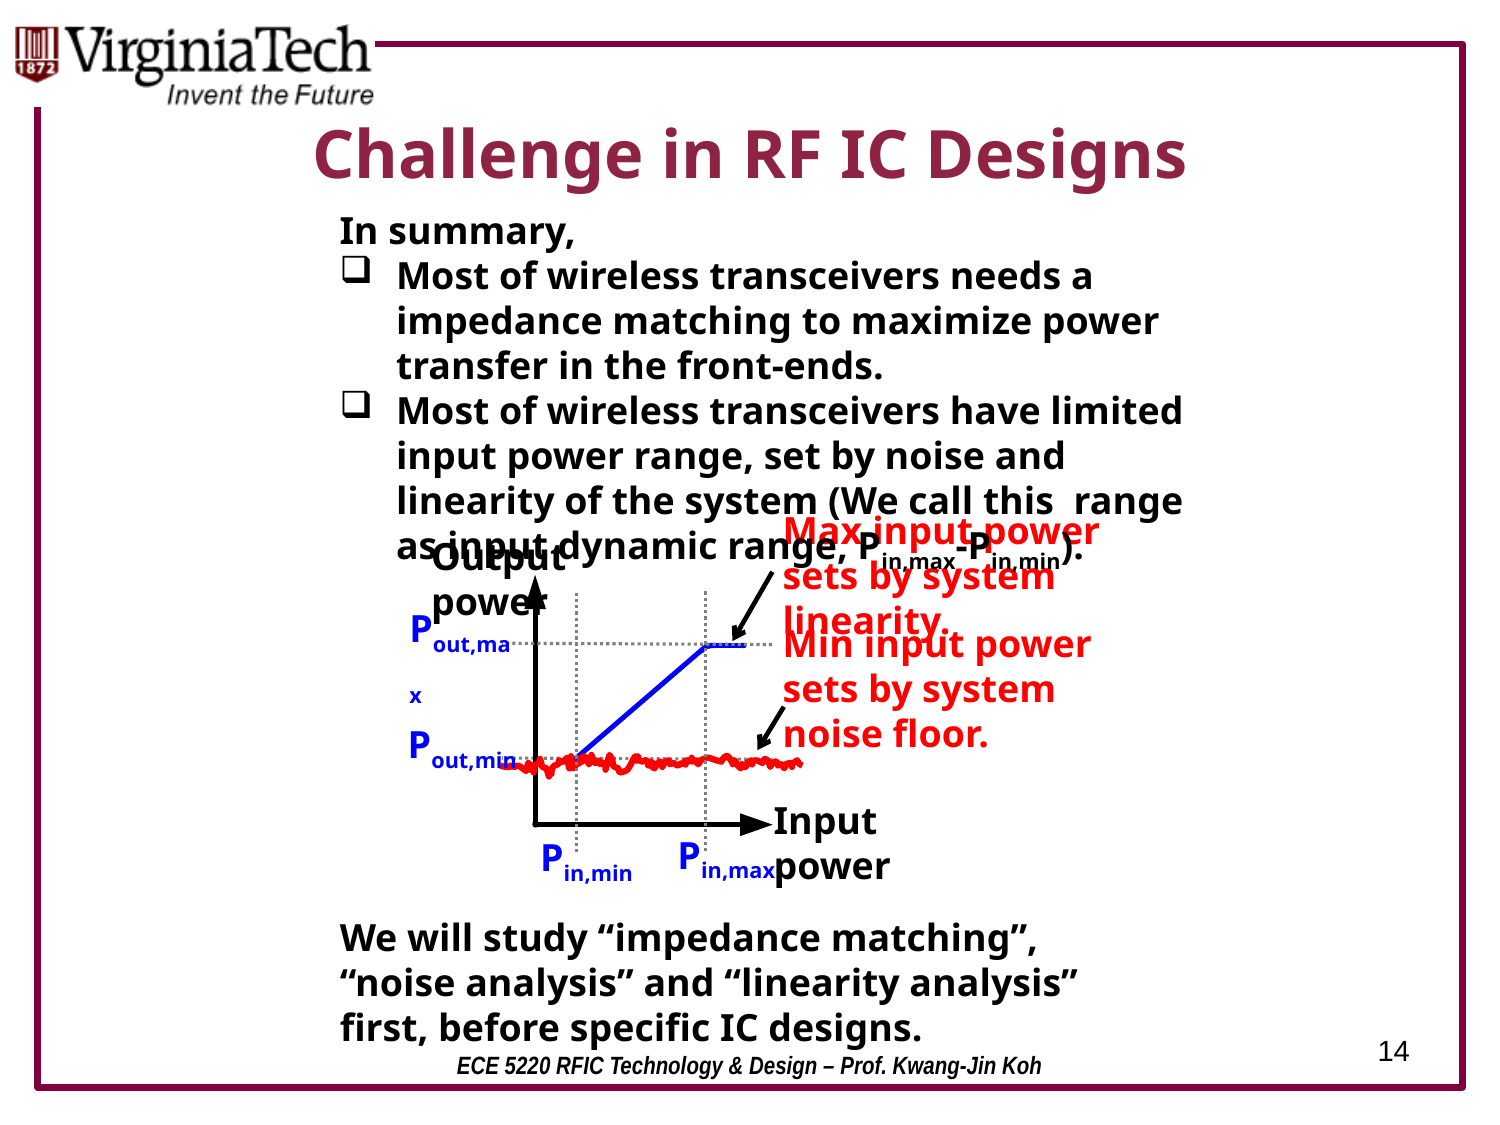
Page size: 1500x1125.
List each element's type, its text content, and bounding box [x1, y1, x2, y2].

text_box We will study “impedance matching”, “noise analysis” and “linearity analysis” first, before specific IC designs. [324, 906, 1175, 1057]
title Challenge in RF IC Designs [75, 104, 1425, 213]
text_box In summary, Most of wireless transceivers needs a impedance matching to maximize power transfer in the front-ends. Most of wireless transceivers have limited input power range, set by noise and linearity of the system (We call this range as input dynamic range, Pin,max-Pin,min). [324, 199, 1225, 581]
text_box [757, 706, 785, 751]
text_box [732, 571, 773, 642]
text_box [392, 524, 956, 888]
picture [15, 24, 375, 107]
slide_number 14 [1074, 1024, 1425, 1103]
text_box Max input power sets by system linearity. [961, 581, 1138, 650]
text_box Min input power sets by system noise floor. [961, 612, 1125, 763]
